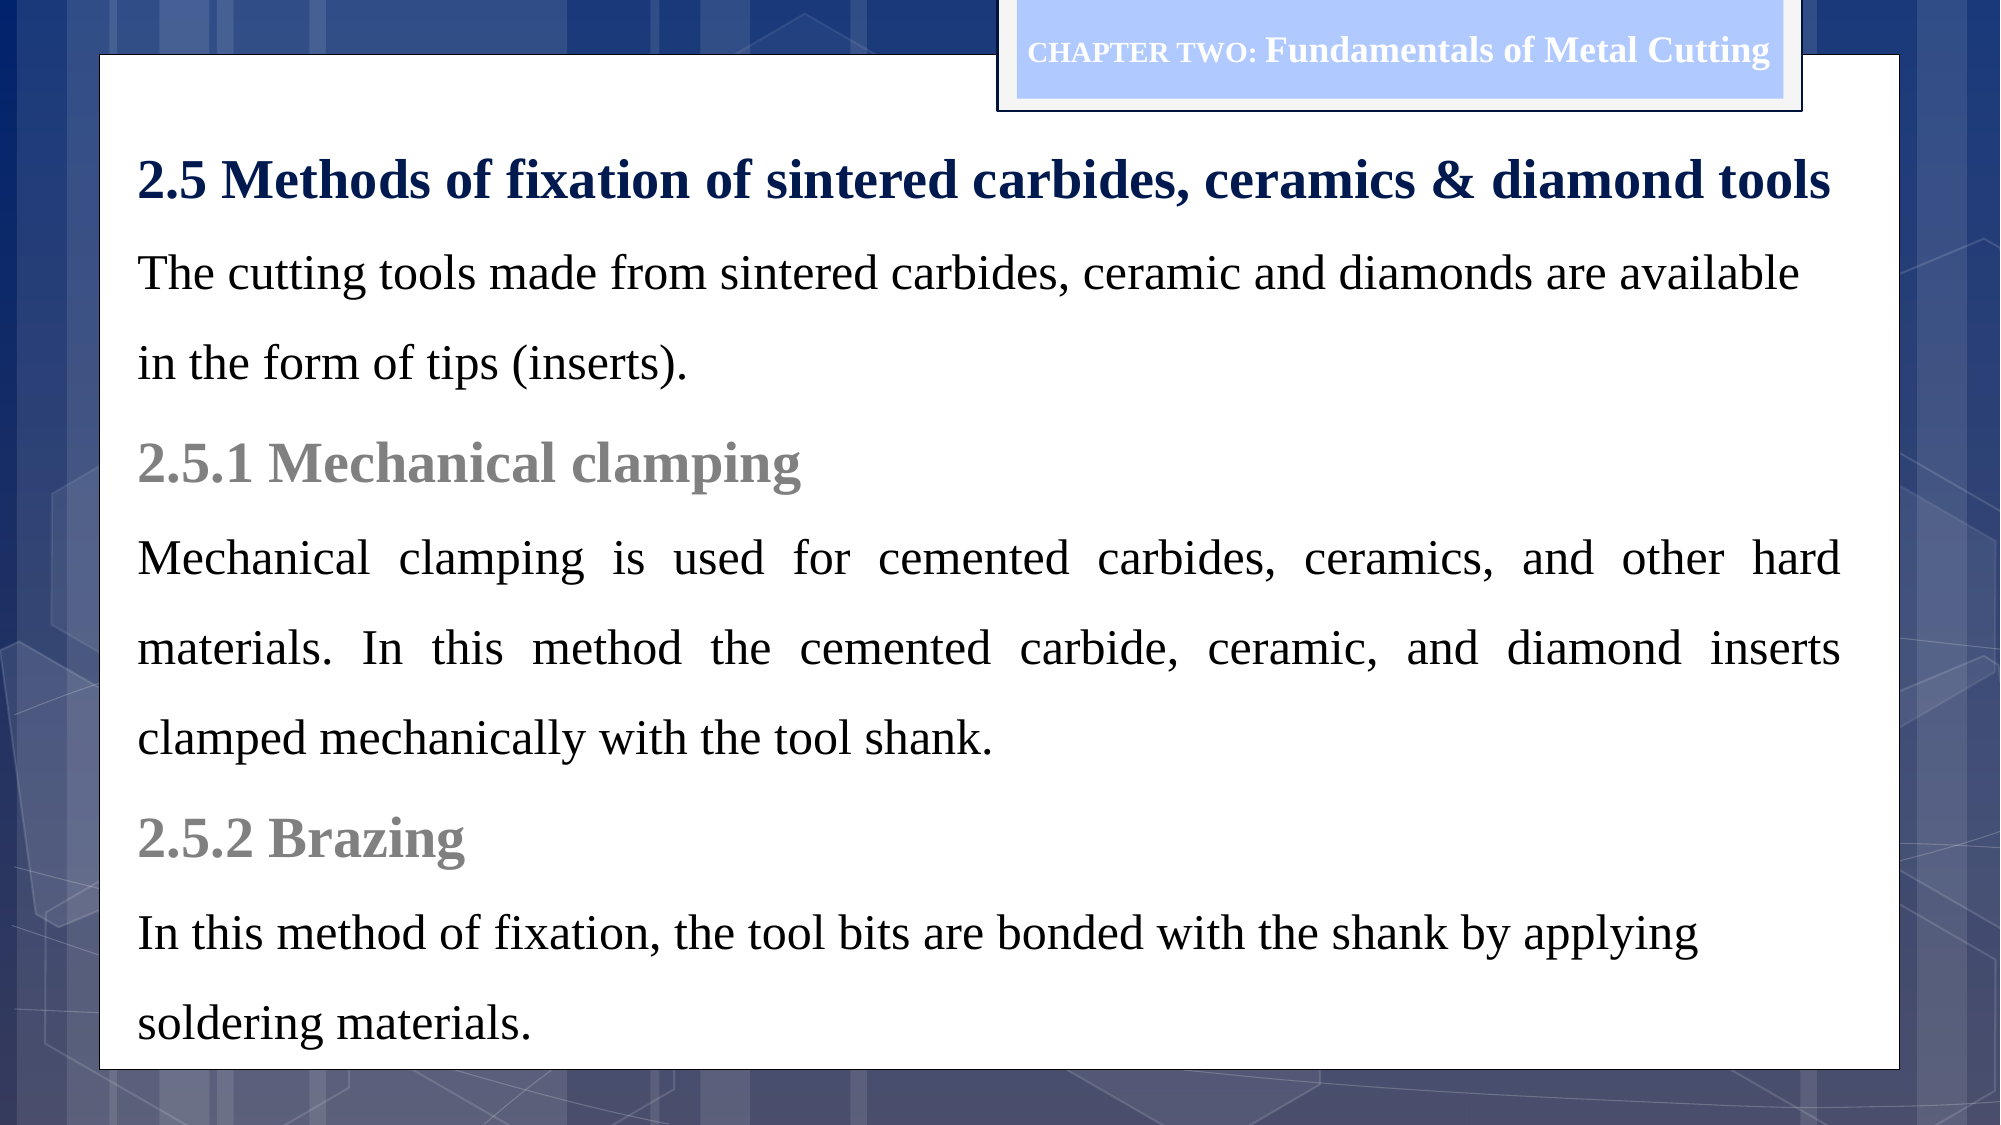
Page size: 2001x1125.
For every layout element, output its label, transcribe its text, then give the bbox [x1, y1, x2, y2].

text_box CHAPTER TWO: Fundamentals of Metal Cutting [940, 0, 1858, 78]
text_box 2.5 Methods of fixation of sintered carbides, ceramics & diamond tools The cutting tools made from sintered carbides, ceramic and diamonds are available in the form of tips (inserts). 2.5.1 Mechanical clamping Mechanical clamping is used for cemented carbides, ceramics, and other hard materials. In this method the cemented carbide, ceramic, and diamond inserts clamped mechanically with the tool shank. 2.5.2 Brazing In this method of fixation, the tool bits are bonded with the shank by applying soldering materials. [122, 248, 1858, 1057]
